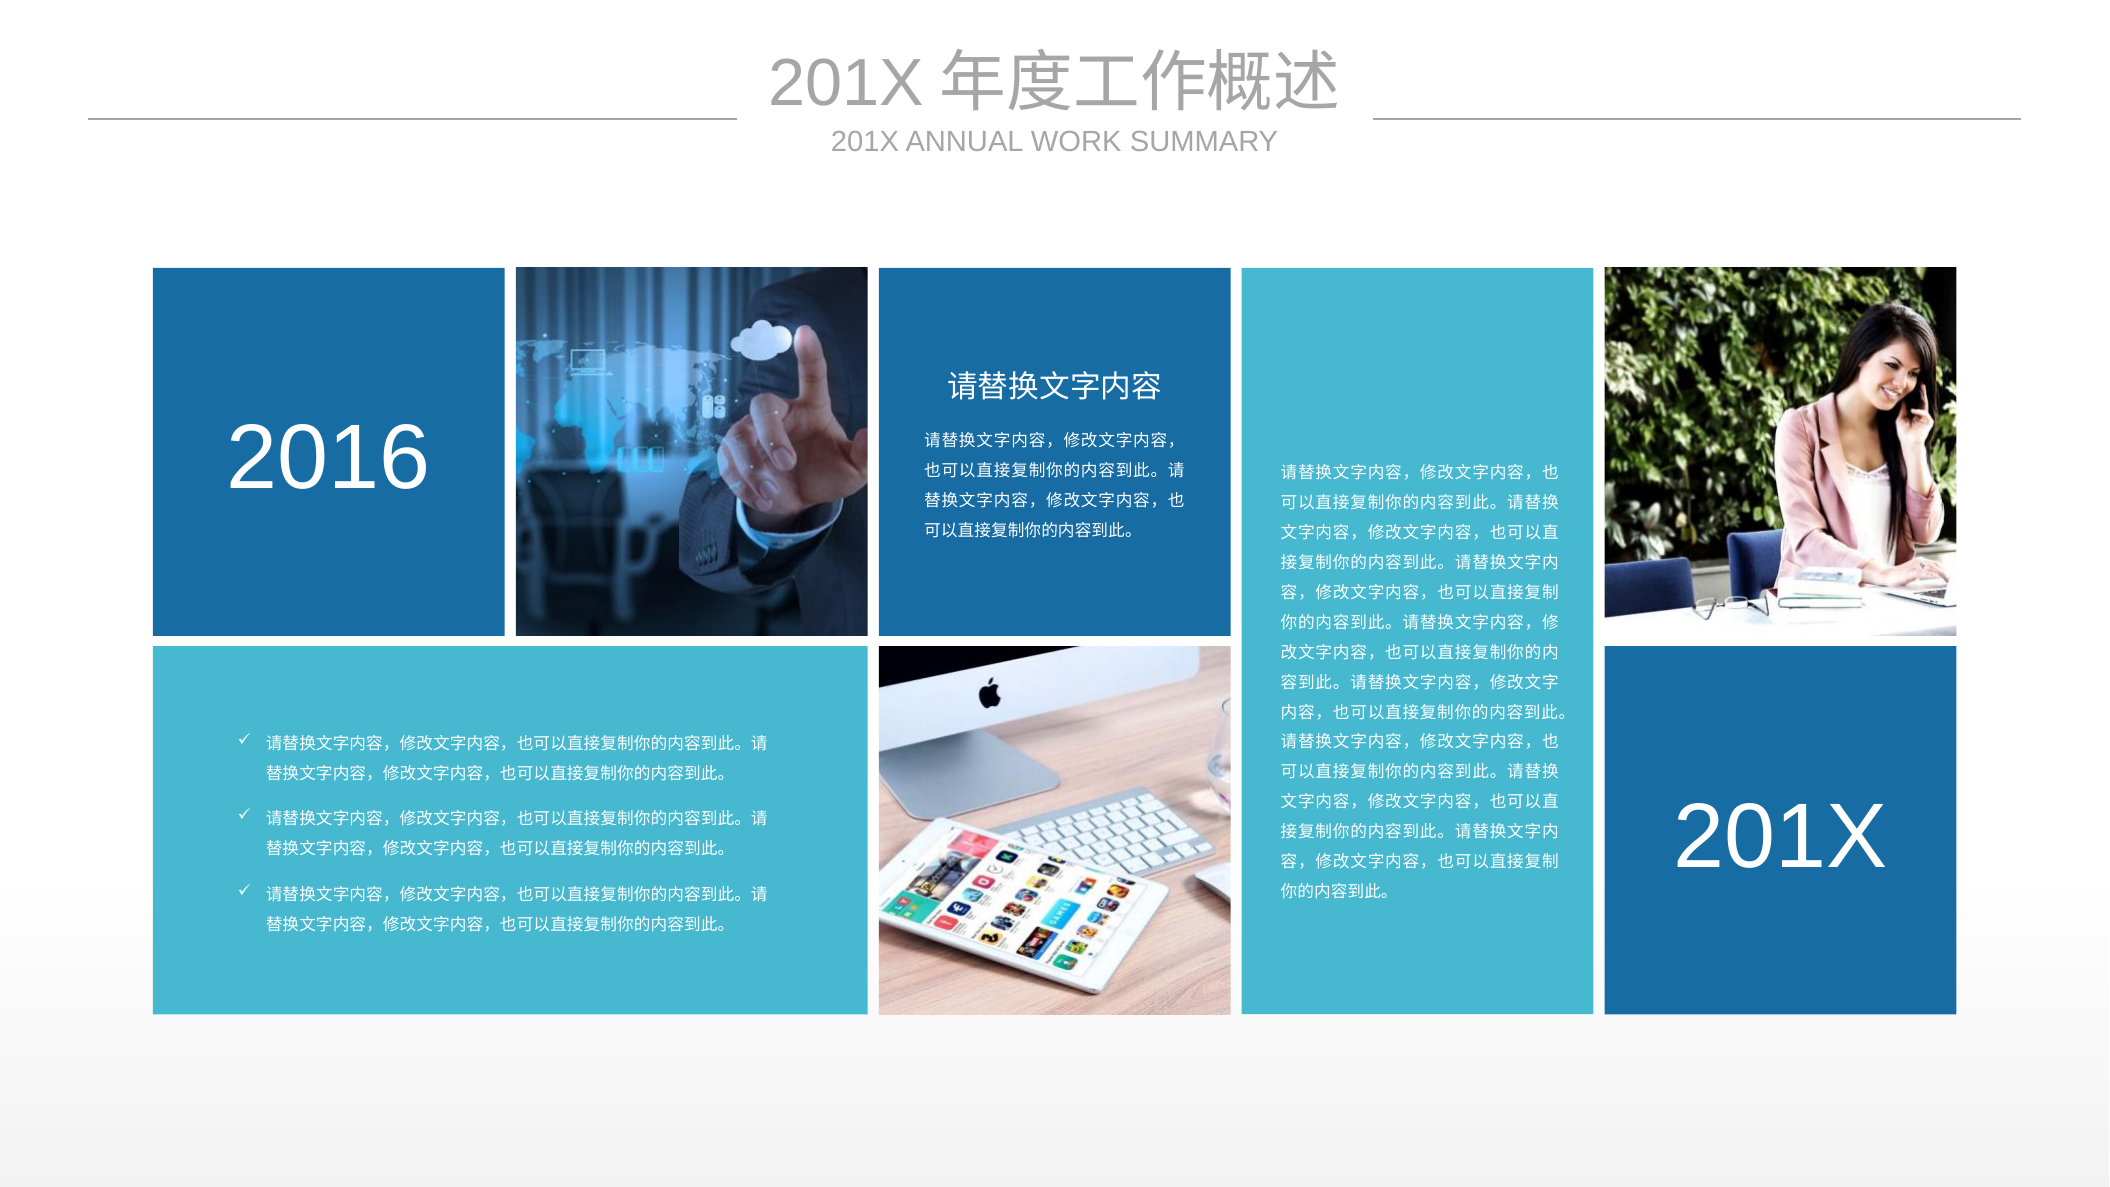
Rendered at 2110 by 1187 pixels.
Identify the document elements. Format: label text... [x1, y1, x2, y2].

text_box [1604, 267, 1957, 637]
text_box [878, 267, 1232, 637]
text_box [152, 645, 869, 1015]
text_box 请替换文字内容，修改文字内容，也可以直接复制你的内容到此。请替换文字内容，修改文字内容，也可以直接复制你的内容到此。 [924, 420, 1186, 541]
text_box 请替换文字内容 [924, 366, 1186, 404]
text_box 请替换文字内容，修改文字内容，也可以直接复制你的内容到此。请替换文字内容，修改文字内容，也可以直接复制你的内容到此。请替换文字内容，修改文字内容，也可以直接复制你的内容到此。请替换文字内容，修改文字内容，也可以直接复制你的内容到此。请替换文字内容，修改文字内容，也可以直接复制你的内容到此。请替换文字内容，修改文字内容，也可以直接复制你的内容到此。请替换文字内容，修改文字内容，也可以直接复制你的内容到此。请替换文字内容，修改文字内容，也可以直接复制你的内容到此。 [1280, 451, 1560, 902]
text_box [515, 267, 869, 637]
text_box 2016 [152, 267, 506, 637]
text_box 201X [1604, 645, 1957, 1015]
text_box [1241, 267, 1594, 1015]
text_box 请替换文字内容，修改文字内容，也可以直接复制你的内容到此。请替换文字内容，修改文字内容，也可以直接复制你的内容到此。 请替换文字内容，修改文字内容，也可以直接复制你的内容到此。请替换文字内容，修改文字内容，也可以直接复制你的内容到此。 请替换文字内容，修改文字内容，也可以直接复制你的内容到此。请替换文字内容，修改文字内容，也可以直接复制你的内容到此。 [237, 722, 775, 934]
text_box 201X ANNUAL WORK SUMMARY [824, 122, 1285, 158]
text_box 201X年度工作概述 [730, 38, 1379, 119]
text_box [878, 645, 1232, 1015]
